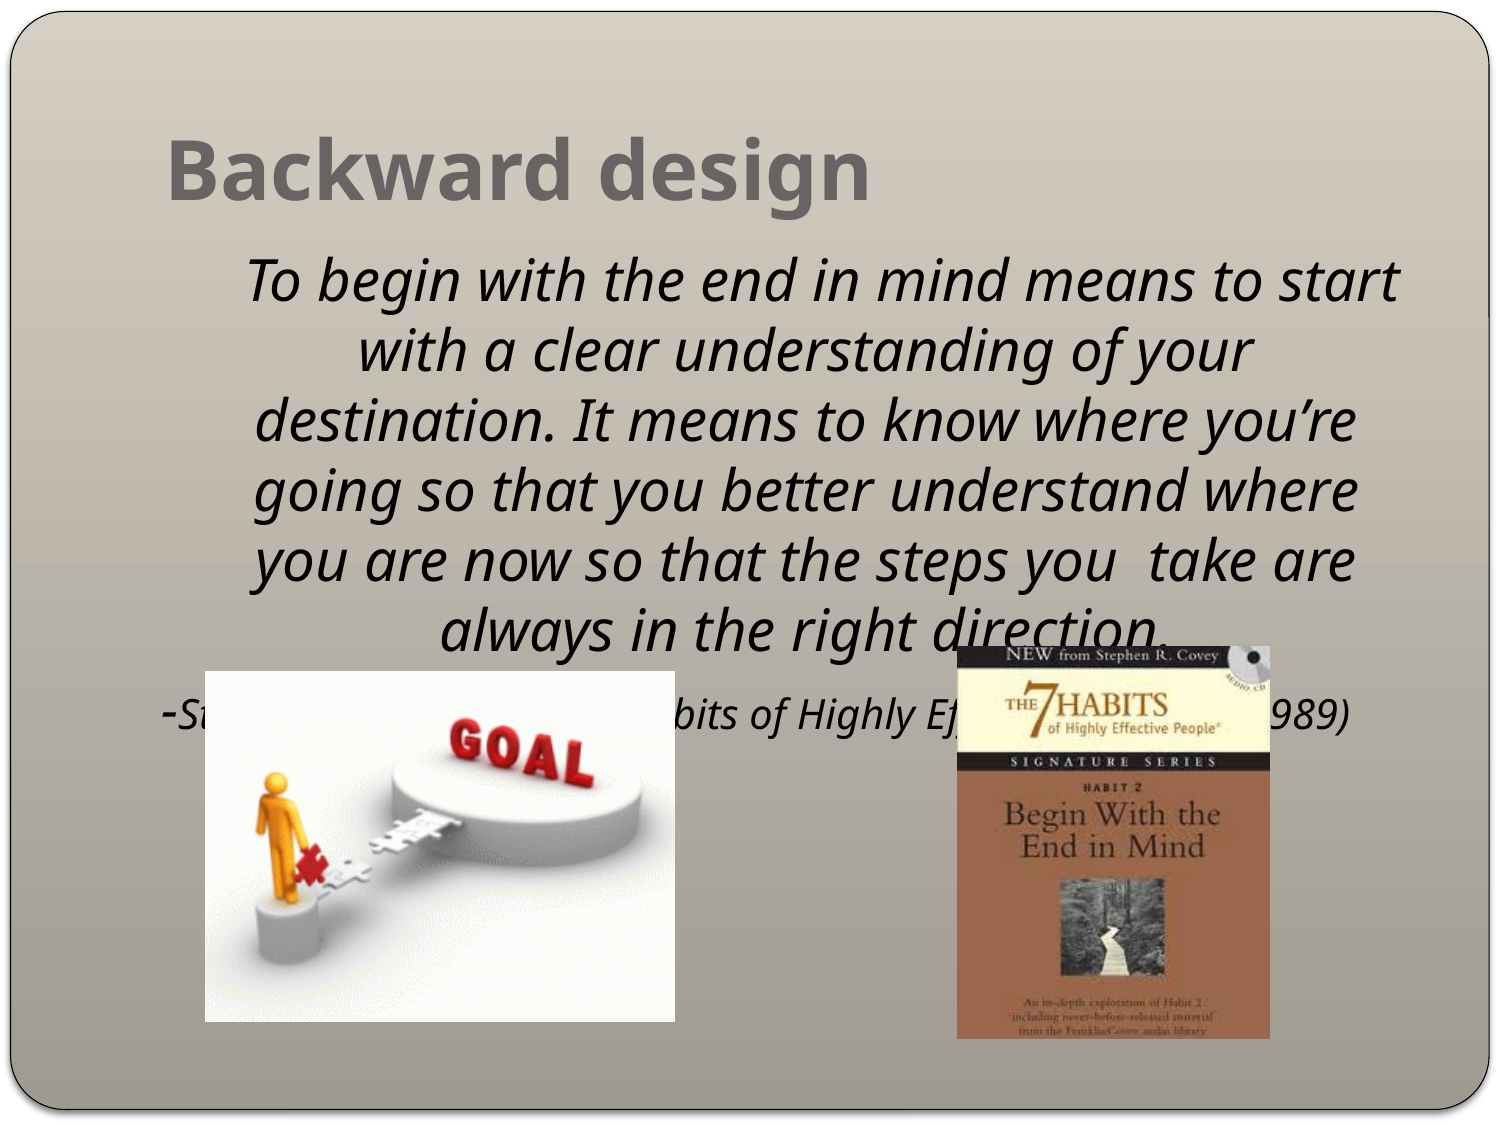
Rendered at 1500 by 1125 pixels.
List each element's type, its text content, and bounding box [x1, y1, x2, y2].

picture [956, 646, 1270, 1039]
list To begin with the end in mind means to start with a clear understanding of your destination. It means to know where you’re going so that you better understand where you are now so that the steps you take are always in the right direction. -Stephen R. Covey, The 7 Habits of Highly Effective People. (1989) [146, 235, 1422, 640]
title Backward design [150, 45, 1425, 233]
picture [205, 671, 675, 1023]
